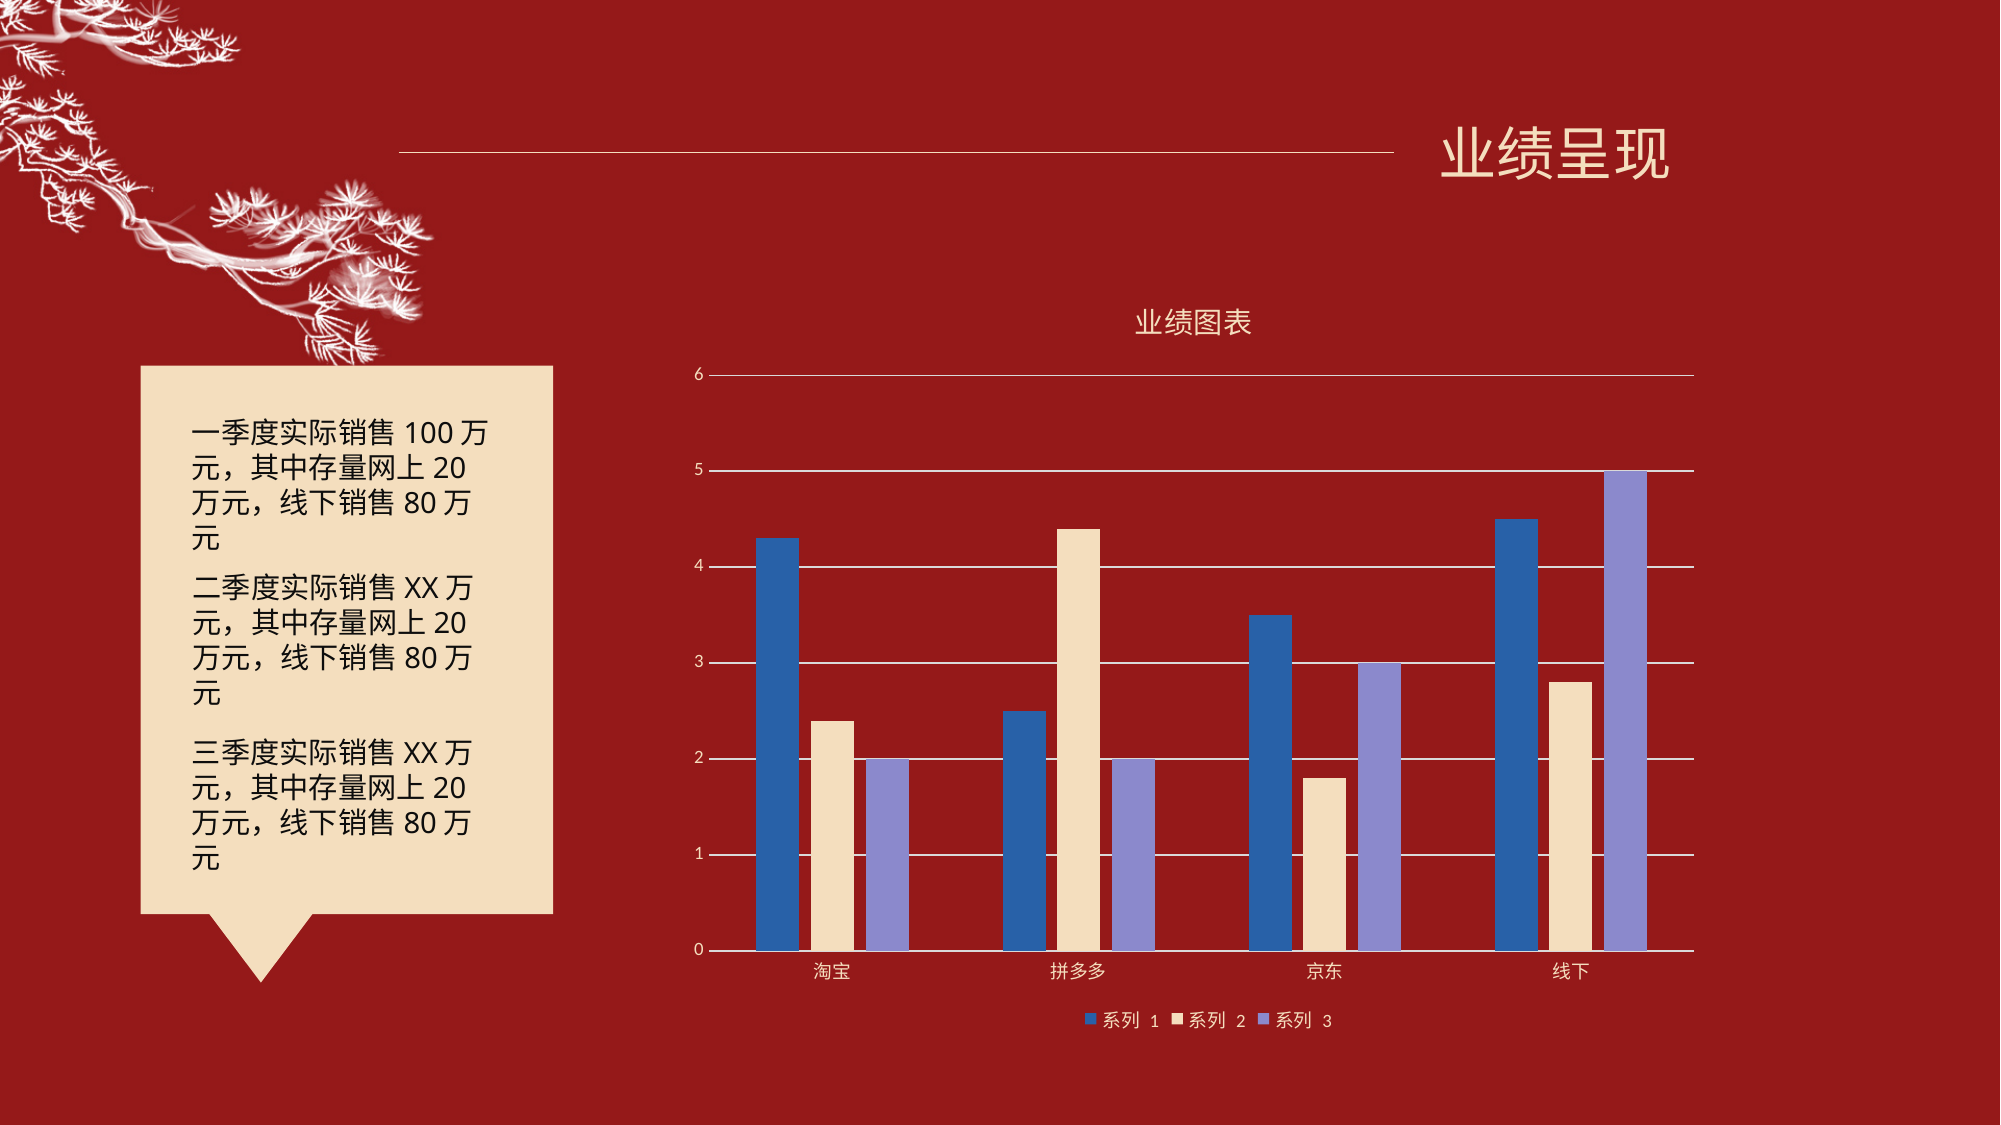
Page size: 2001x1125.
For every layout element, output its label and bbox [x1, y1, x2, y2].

chart [673, 267, 1715, 1049]
picture [0, 0, 2000, 1125]
